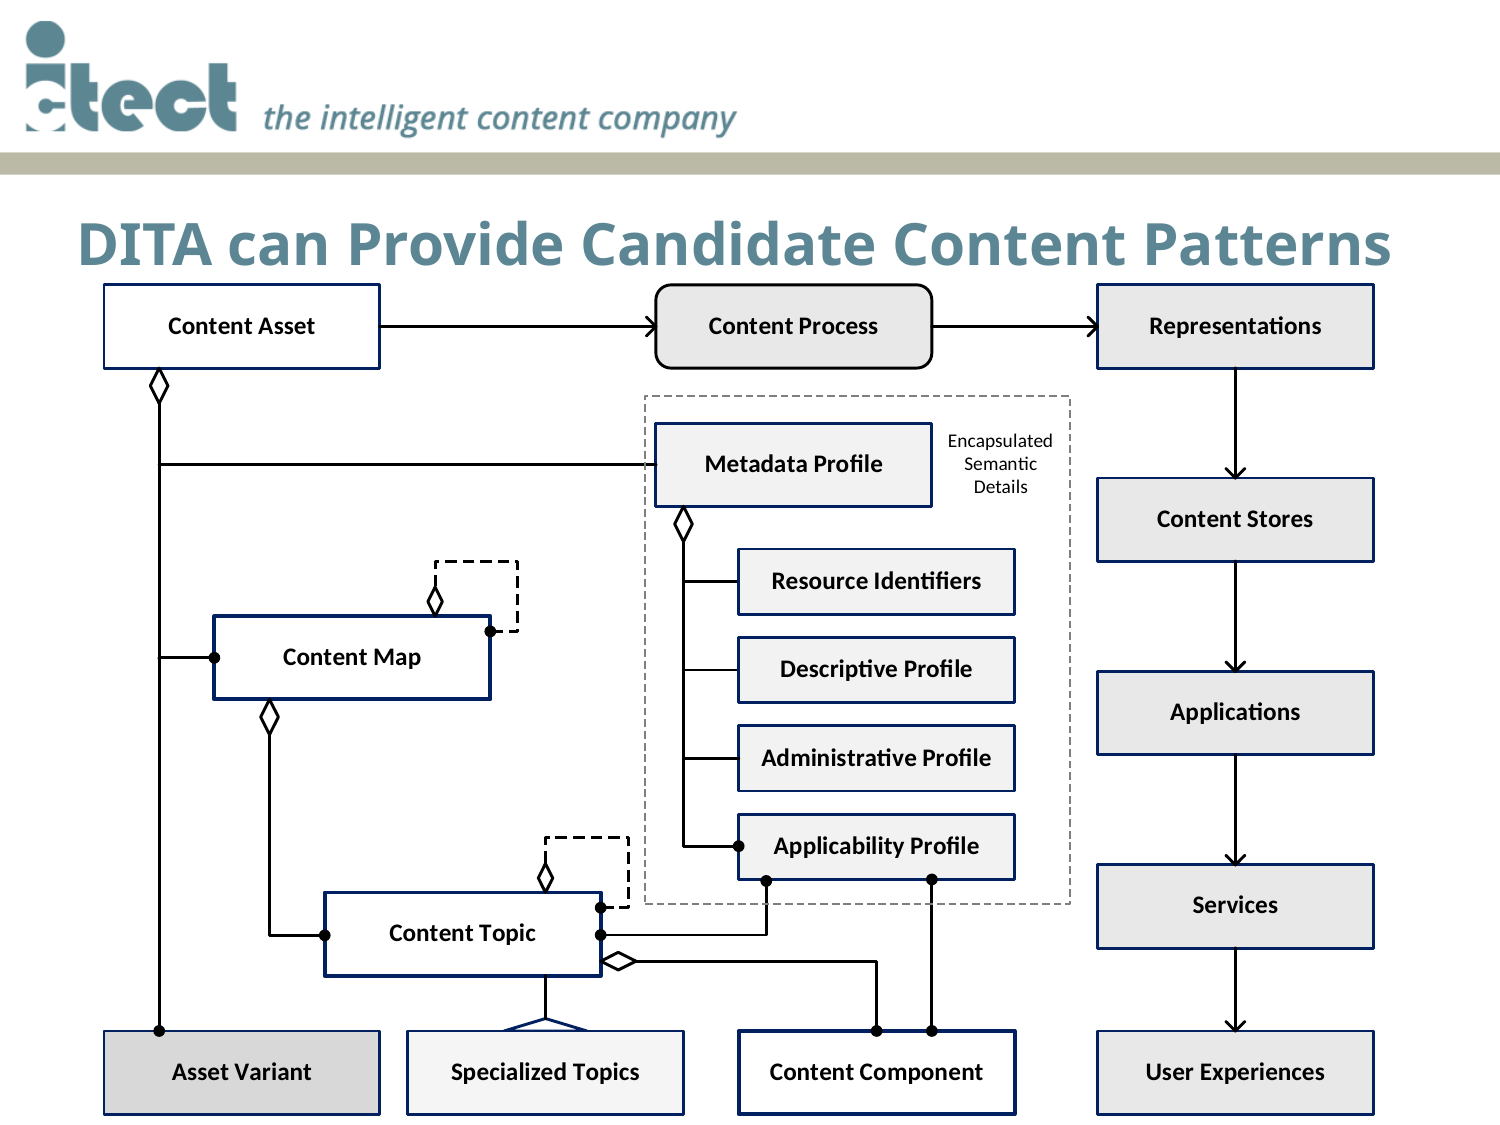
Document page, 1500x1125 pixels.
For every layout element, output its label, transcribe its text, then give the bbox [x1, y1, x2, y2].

picture [0, 280, 1500, 1125]
title DITA can Provide Candidate Content Patterns [0, 200, 1500, 351]
picture [0, 0, 1500, 200]
